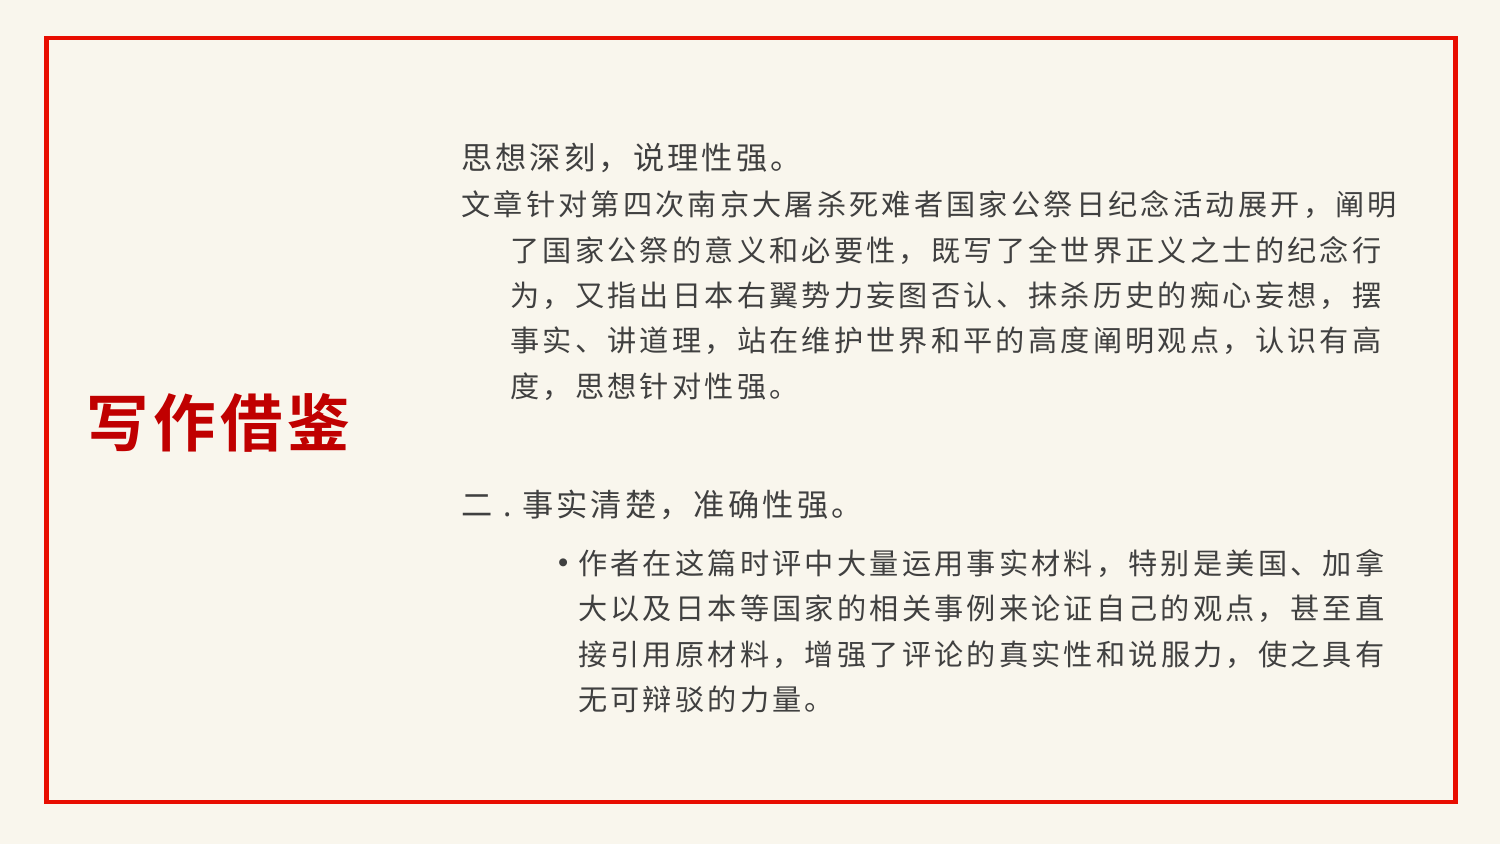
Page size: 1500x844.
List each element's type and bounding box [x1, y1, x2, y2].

text_box [45, 37, 1457, 803]
